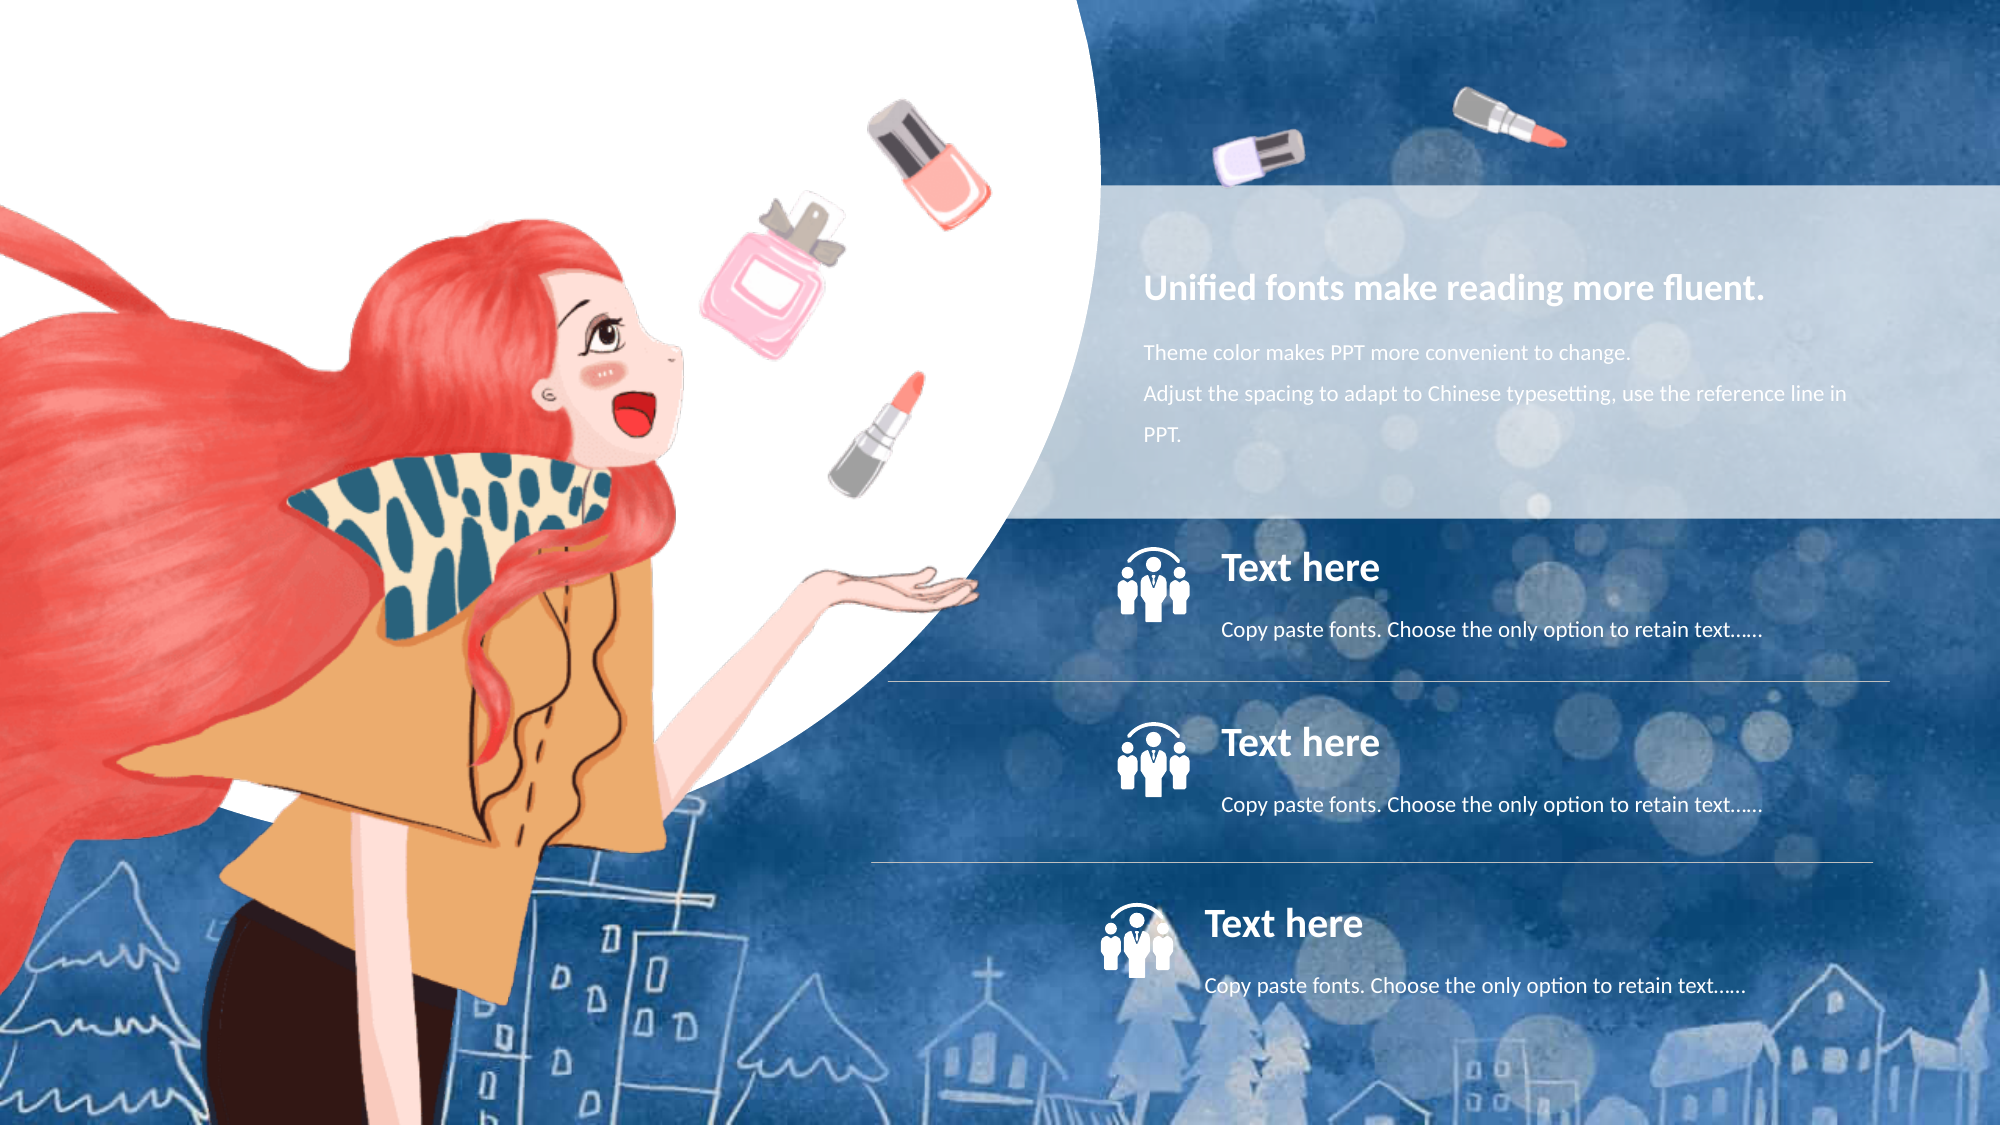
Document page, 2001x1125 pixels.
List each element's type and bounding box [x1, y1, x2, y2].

text_box [1738, 236, 1890, 468]
picture [0, 0, 2000, 1125]
